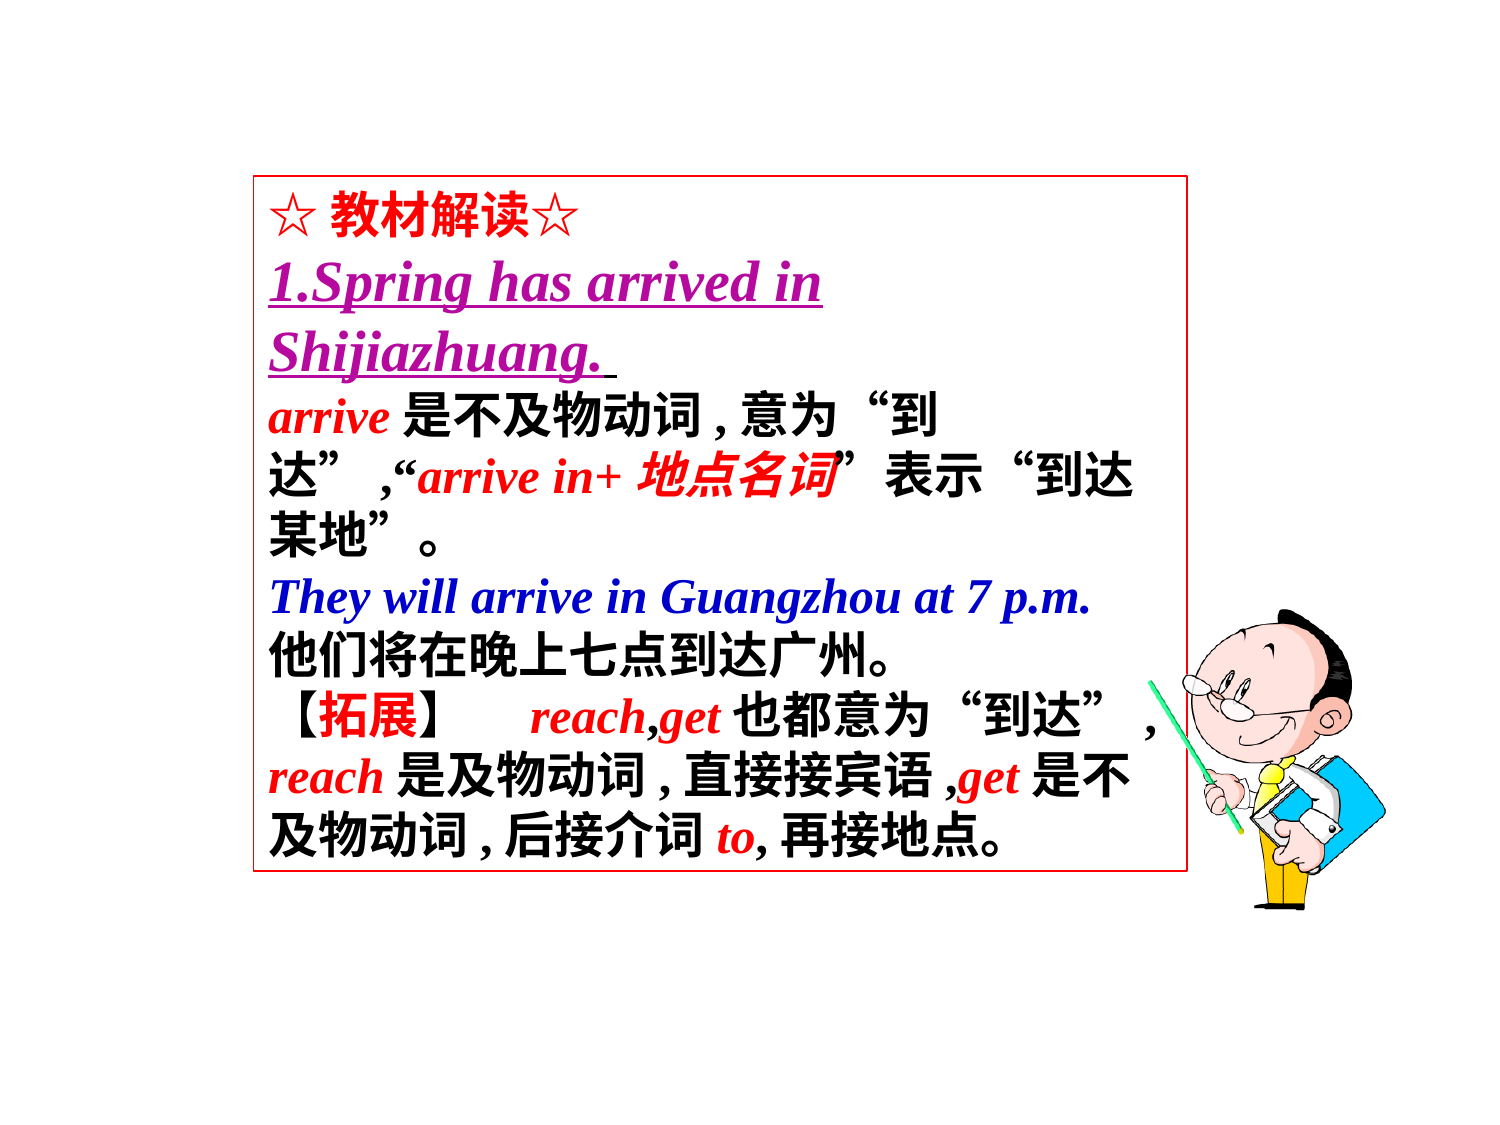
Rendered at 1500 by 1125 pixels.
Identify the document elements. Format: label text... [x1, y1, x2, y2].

text_box ☆教材解读☆ 1.Spring has arrived in Shijiazhuang. arrive是不及物动词,意为“到达”,“arrive in+地点名词”表示“到达某地”。 They will arrive in Guangzhou at 7 p.m. 他们将在晚上七点到达广州。 【拓展】 reach,get也都意为“到达”, reach是及物动词,直接接宾语,get是不及物动词,后接介词to,再接地点。 [253, 176, 1188, 871]
picture [1056, 585, 1423, 933]
